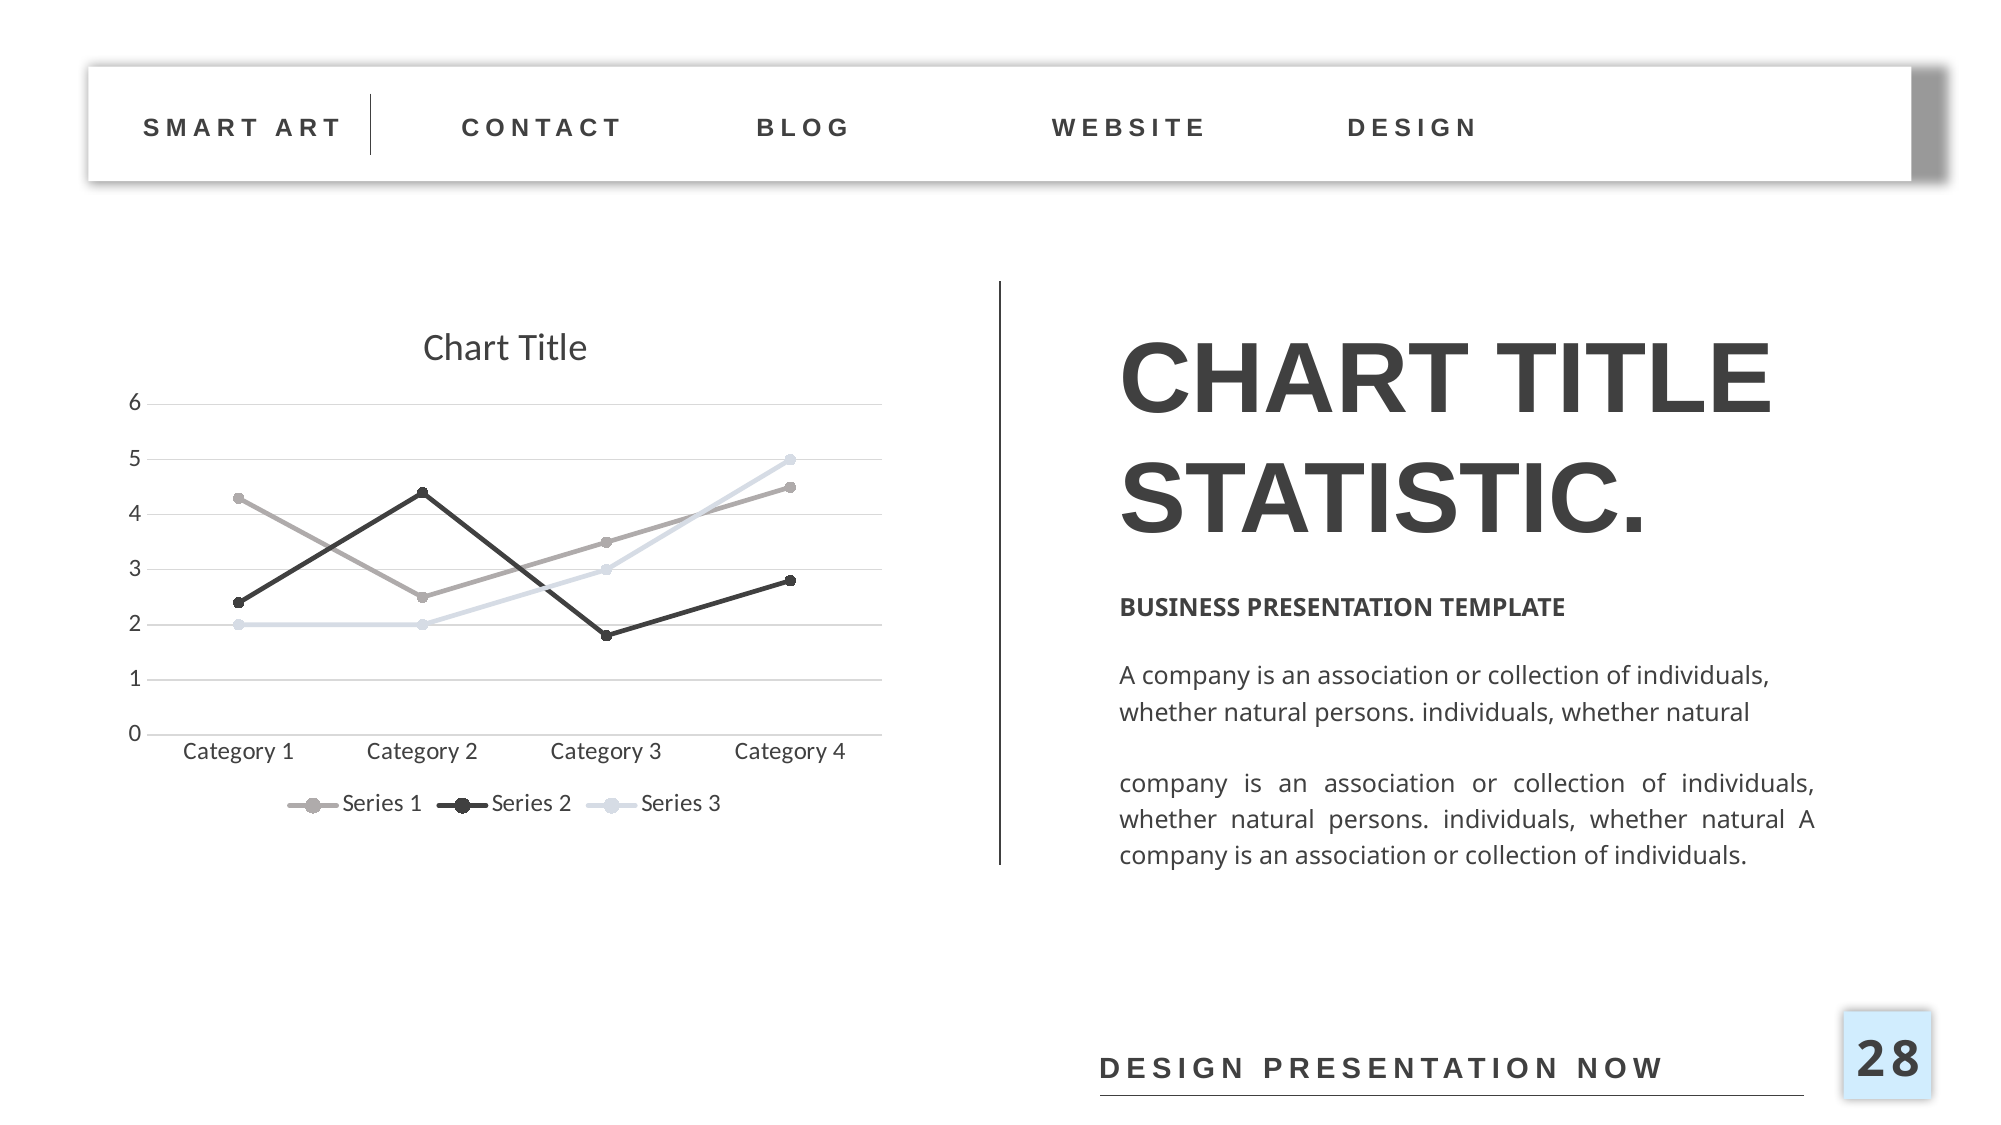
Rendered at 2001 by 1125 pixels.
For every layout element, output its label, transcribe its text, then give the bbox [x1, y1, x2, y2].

text_box CHART TITLE STATISTIC. [1104, 304, 1820, 560]
text_box DESIGN PRESENTATION NOW [1084, 1042, 1805, 1093]
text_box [1832, 1011, 1944, 1099]
text_box A company is an association or collection of individuals, whether natural persons. individuals, whether natural company is an association or collection of individuals, whether natural persons. individuals, whether natural A company is an association or collection of individuals. [1104, 646, 1831, 734]
chart [112, 300, 898, 825]
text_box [88, 66, 1912, 182]
text_box BUSINESS PRESENTATION TEMPLATE [1104, 577, 1690, 642]
